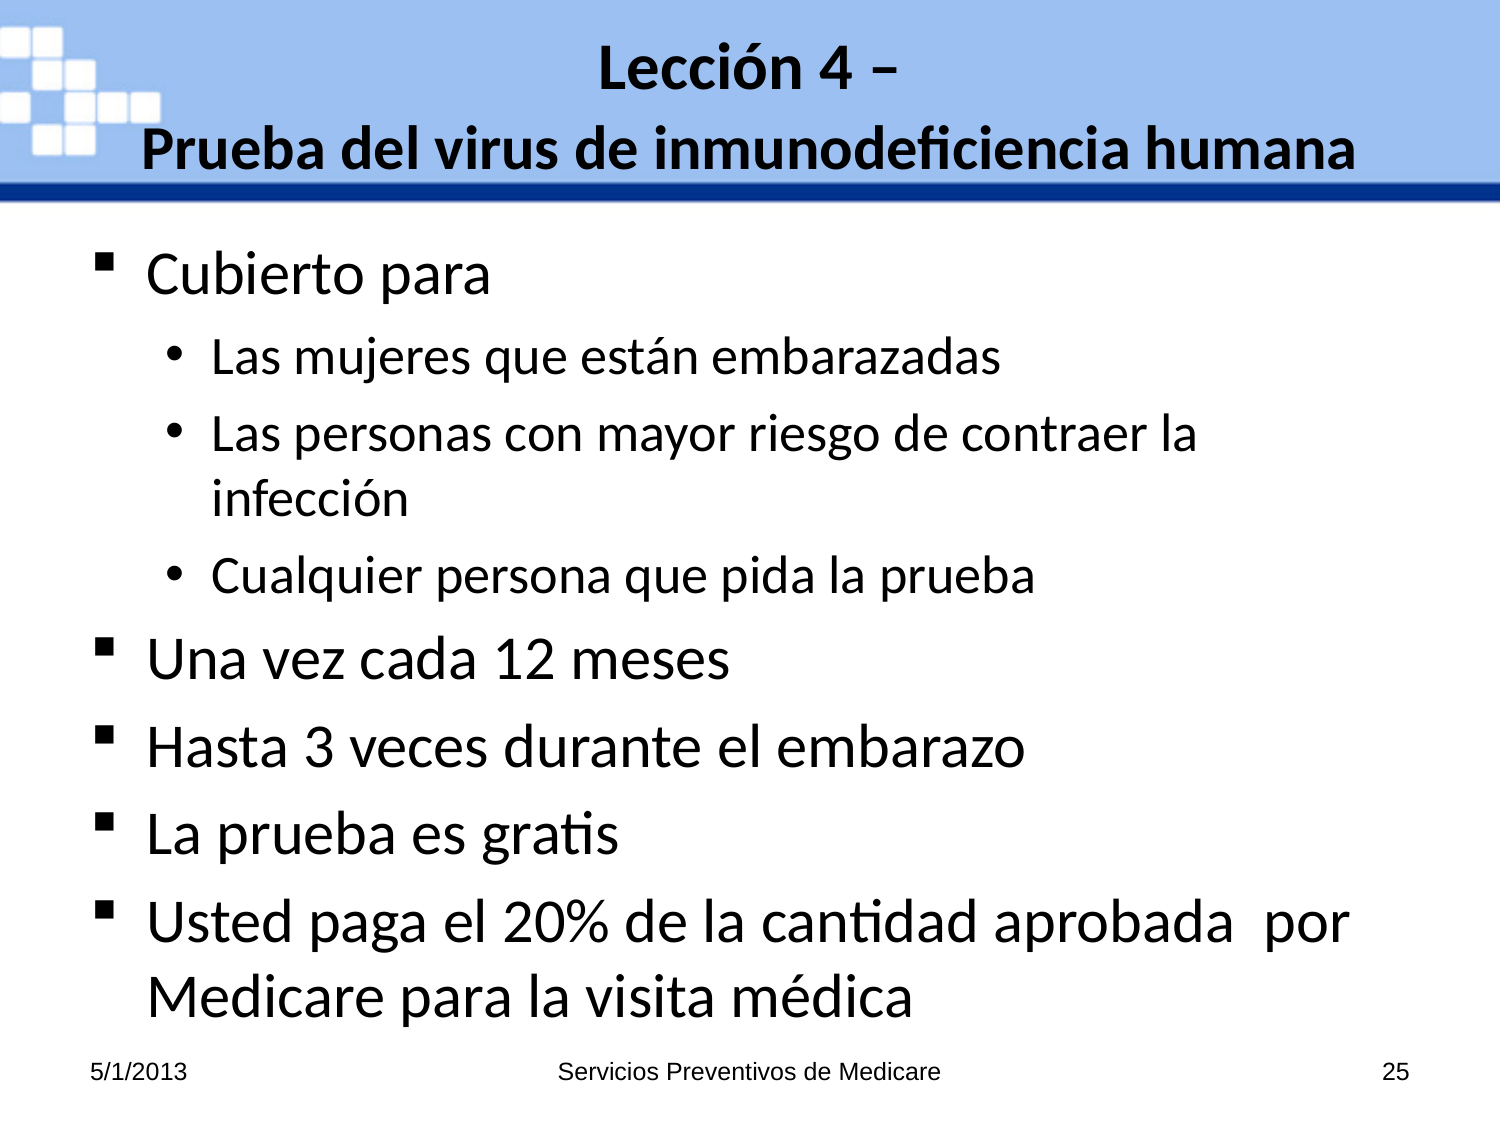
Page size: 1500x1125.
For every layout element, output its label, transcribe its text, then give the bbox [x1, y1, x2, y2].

slide_number 25 [1074, 1040, 1425, 1100]
footer Servicios Preventivos de Medicare [512, 1040, 988, 1100]
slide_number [75, 1040, 425, 1100]
list Cubierto para Las mujeres que están embarazadas Las personas con mayor riesgo de contraer la infección Cualquier persona que pida la prueba Una vez cada 12 meses Hasta 3 veces durante el embarazo La prueba es gratis Usted paga el 20% de la cantidad aprobada por Medicare para la visita médica [75, 224, 1425, 968]
title Lección 4 – Prueba del virus de inmunodeficiencia humana [75, 12, 1425, 193]
picture [0, 0, 1500, 1125]
